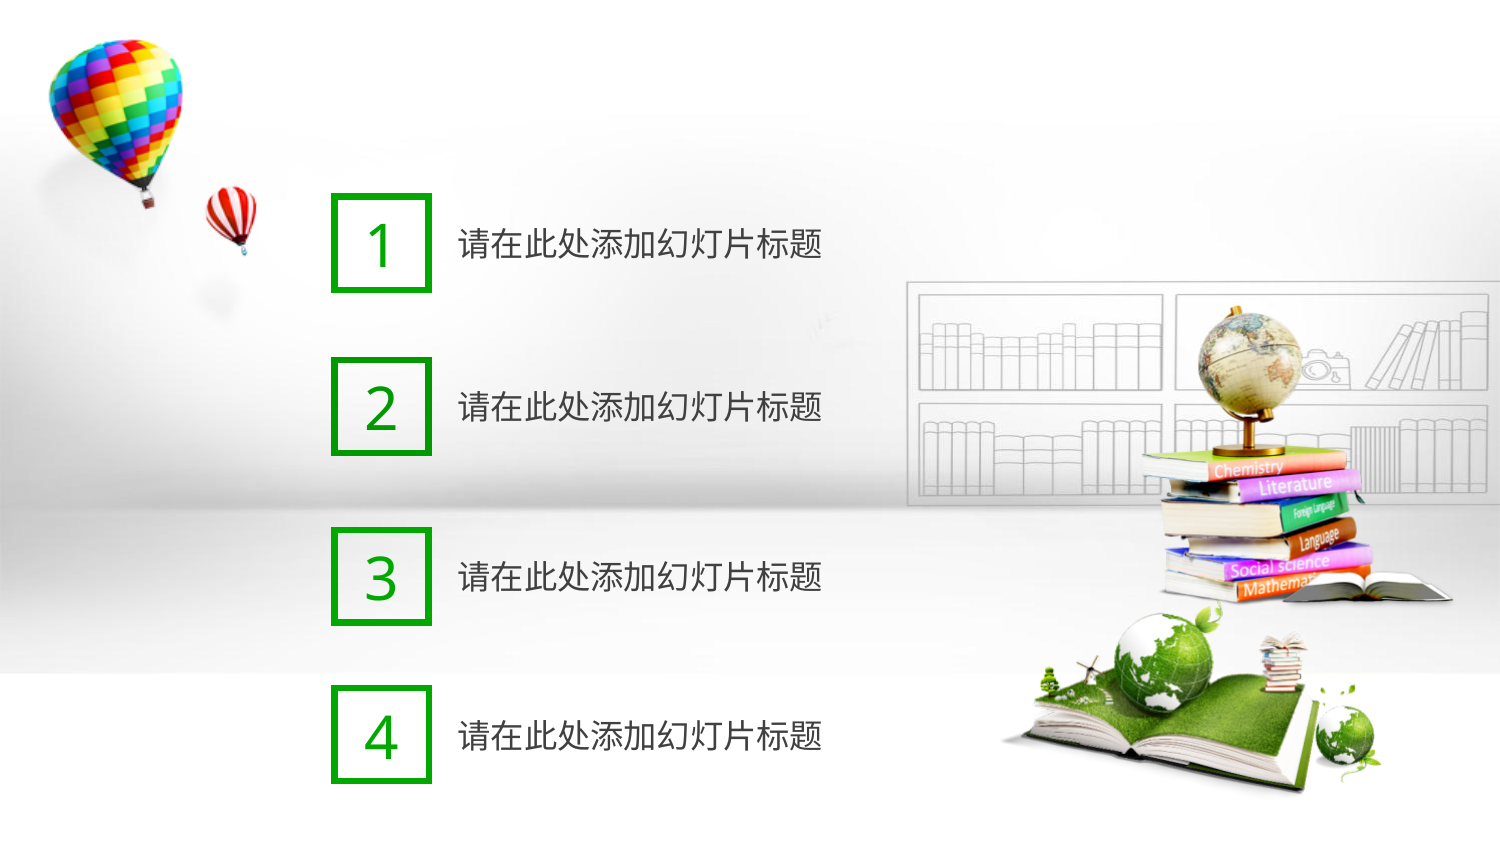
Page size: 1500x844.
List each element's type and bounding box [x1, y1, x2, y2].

text_box [334, 359, 429, 454]
text_box [334, 687, 430, 782]
text_box [334, 196, 429, 291]
text_box [334, 529, 429, 623]
picture [0, 0, 1500, 844]
